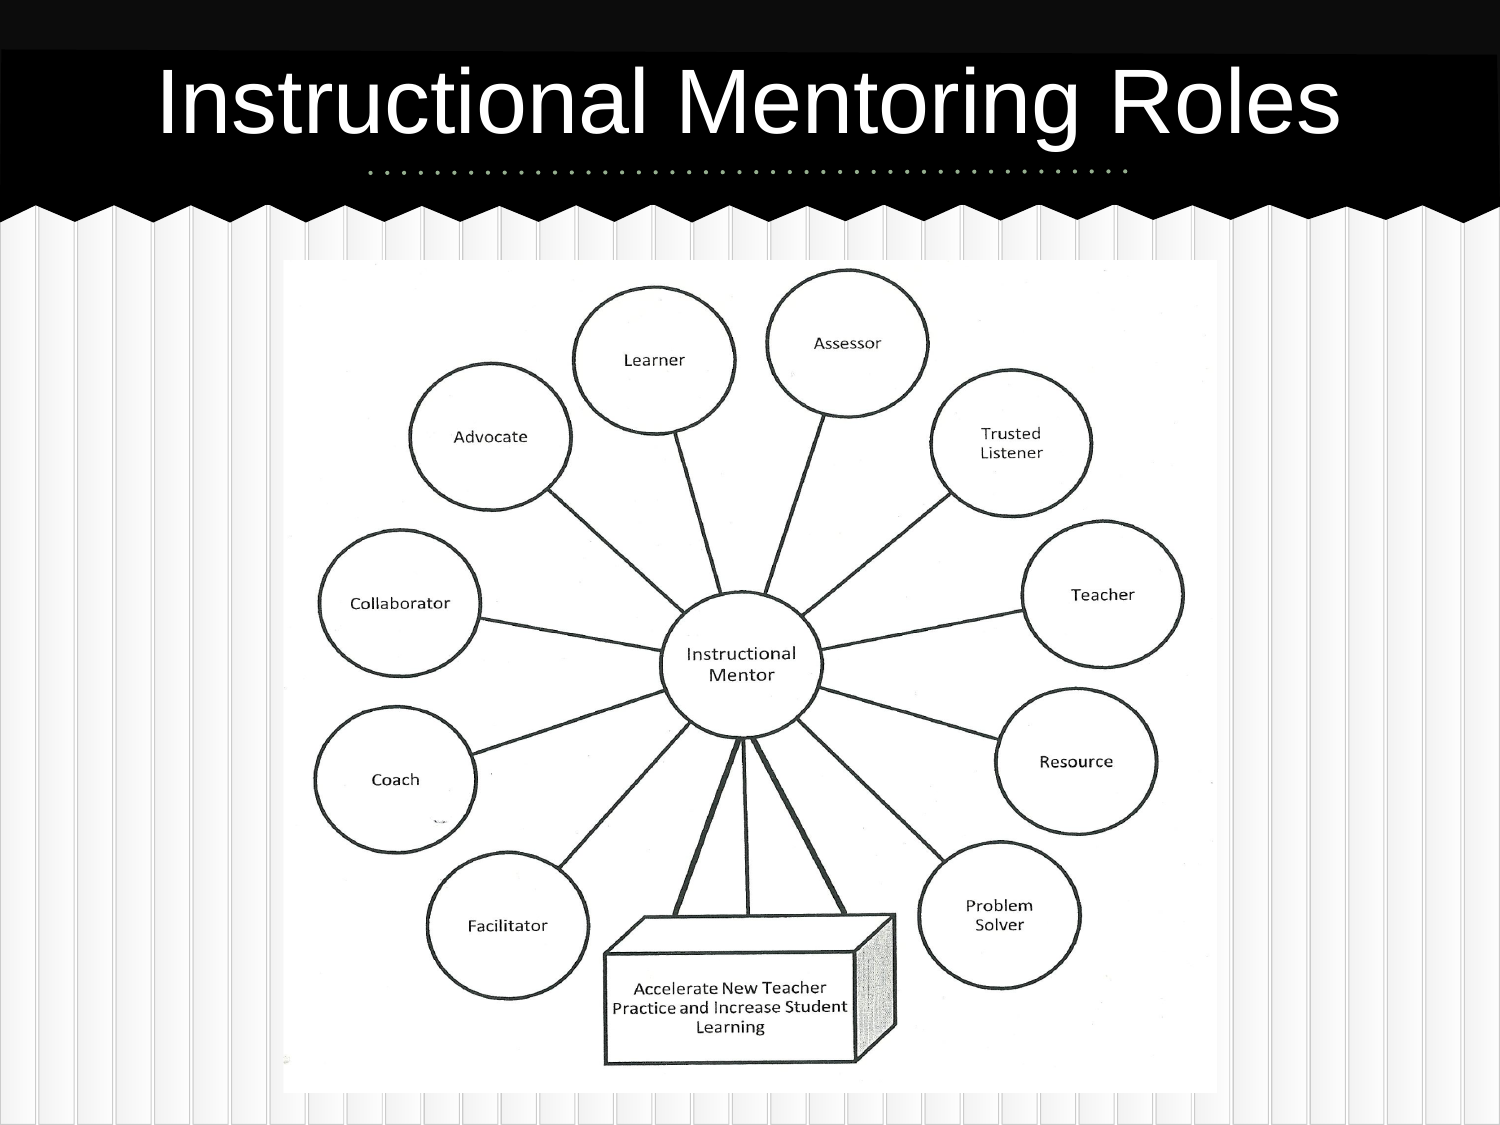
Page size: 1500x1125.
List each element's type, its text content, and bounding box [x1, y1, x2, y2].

picture [284, 209, 1217, 1125]
title Instructional Mentoring Roles [75, 2, 1425, 191]
